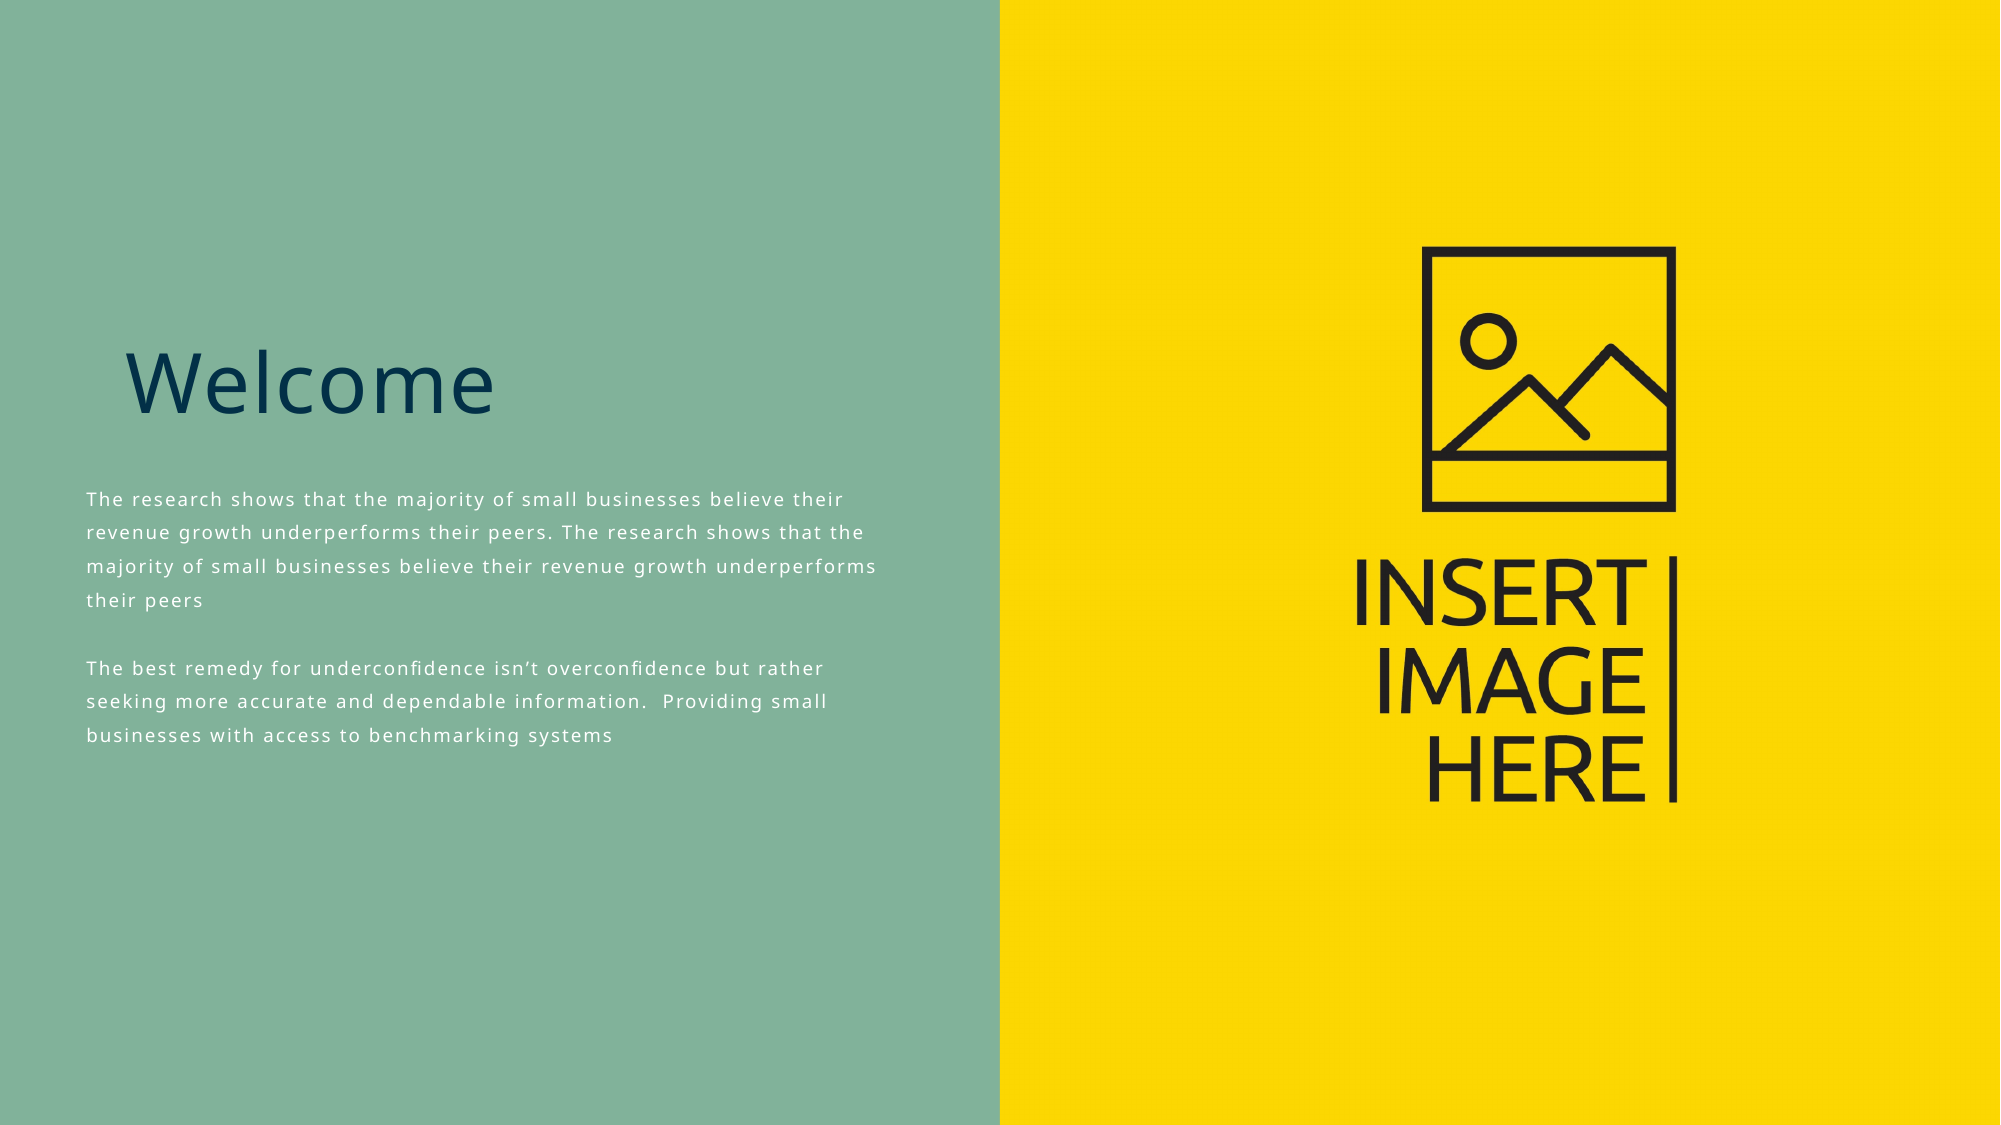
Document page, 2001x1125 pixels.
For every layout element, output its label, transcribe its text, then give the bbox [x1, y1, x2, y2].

text_box Welcome [110, 323, 513, 439]
text_box The research shows that the majority of small businesses believe their revenue growth underperforms their peers. The research shows that the majority of small businesses believe their revenue growth underperforms their peers The best remedy for underconfidence isn’t overconfidence but rather seeking more accurate and dependable information. Providing small businesses with access to benchmarking systems [71, 468, 929, 754]
picture [999, 0, 2000, 1125]
text_box [0, 0, 999, 1125]
